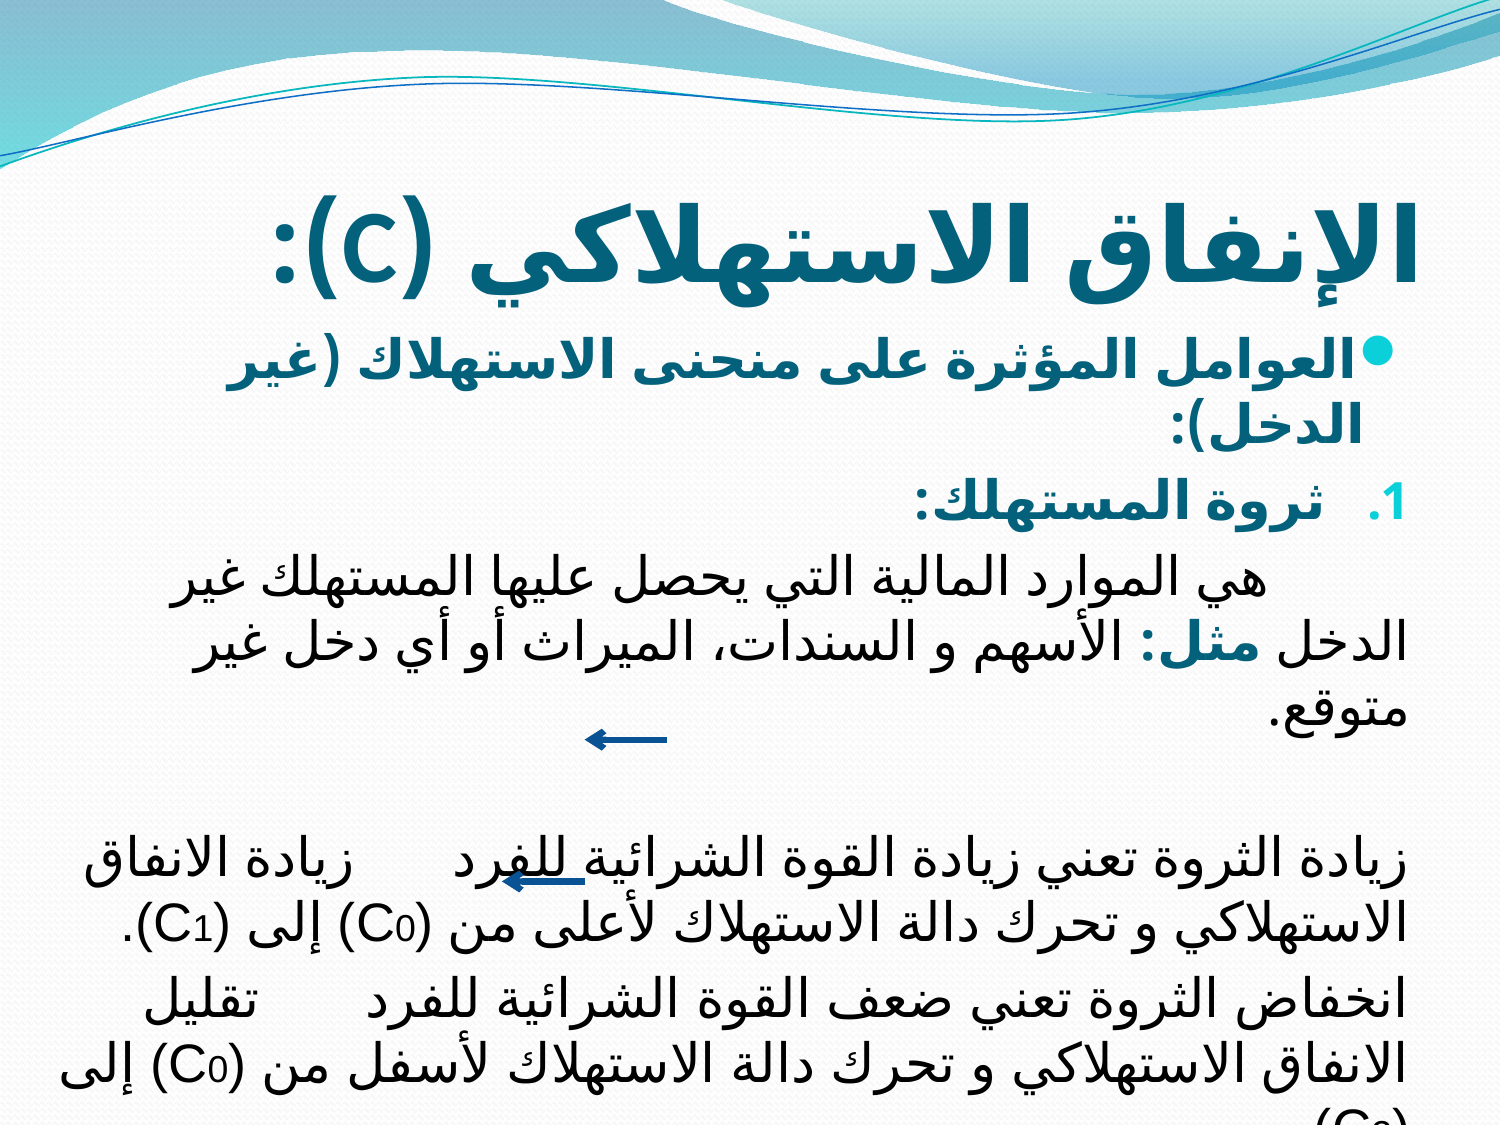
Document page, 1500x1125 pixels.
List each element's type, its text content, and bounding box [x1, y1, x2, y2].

list العوامل المؤثرة على منحنى الاستهلاك (غير الدخل): ثروة المستهلك: هي الموارد المالية التي يحصل عليها المستهلك غير الدخل مثل: الأسهم و السندات، الميراث أو أي دخل غير متوقع. زيادة الثروة تعني زيادة القوة الشرائية للفرد زيادة الانفاق الاستهلاكي و تحرك دالة الاستهلاك لأعلى من (C0) إلى (C1). انخفاض الثروة تعني ضعف القوة الشرائية للفرد تقليل الانفاق الاستهلاكي و تحرك دالة الاستهلاك لأسفل من (C0) إلى (C2). [41, 317, 1425, 1038]
text_box قاطع [604, 743, 664, 749]
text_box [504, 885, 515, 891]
footer [437, 1042, 988, 1103]
title الإنفاق الاستهلاكي (C): [75, 115, 1425, 303]
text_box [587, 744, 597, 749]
text_box قاطع [522, 885, 581, 891]
